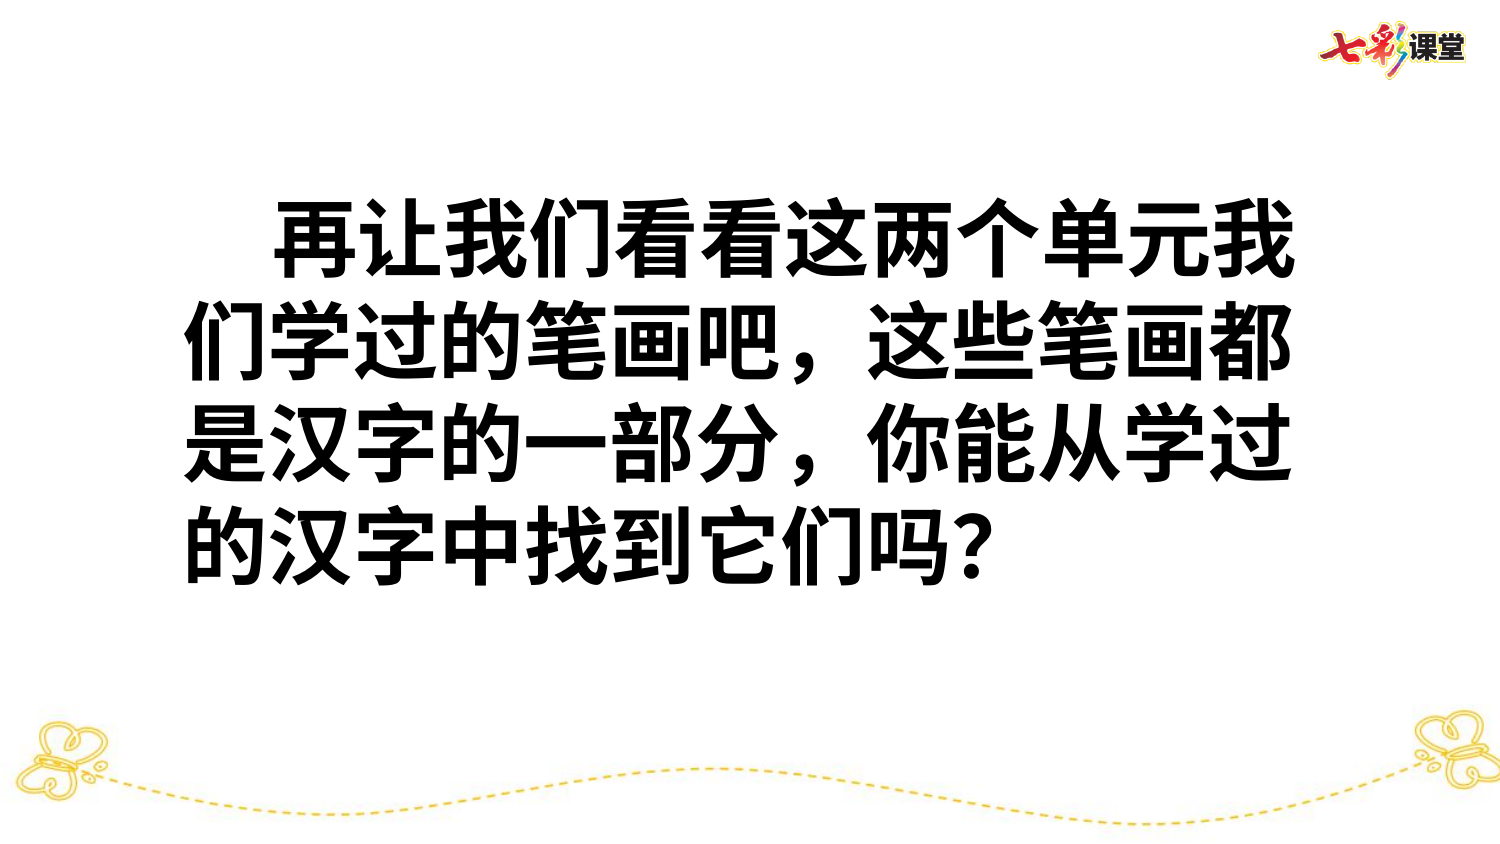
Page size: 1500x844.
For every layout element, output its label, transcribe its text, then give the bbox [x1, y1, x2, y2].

picture [0, 0, 1500, 844]
text_box 再让我们看看这两个单元我们学过的笔画吧，这些笔画都是汉字的一部分，你能从学过的汉字中找到它们吗？ [171, 179, 1369, 601]
